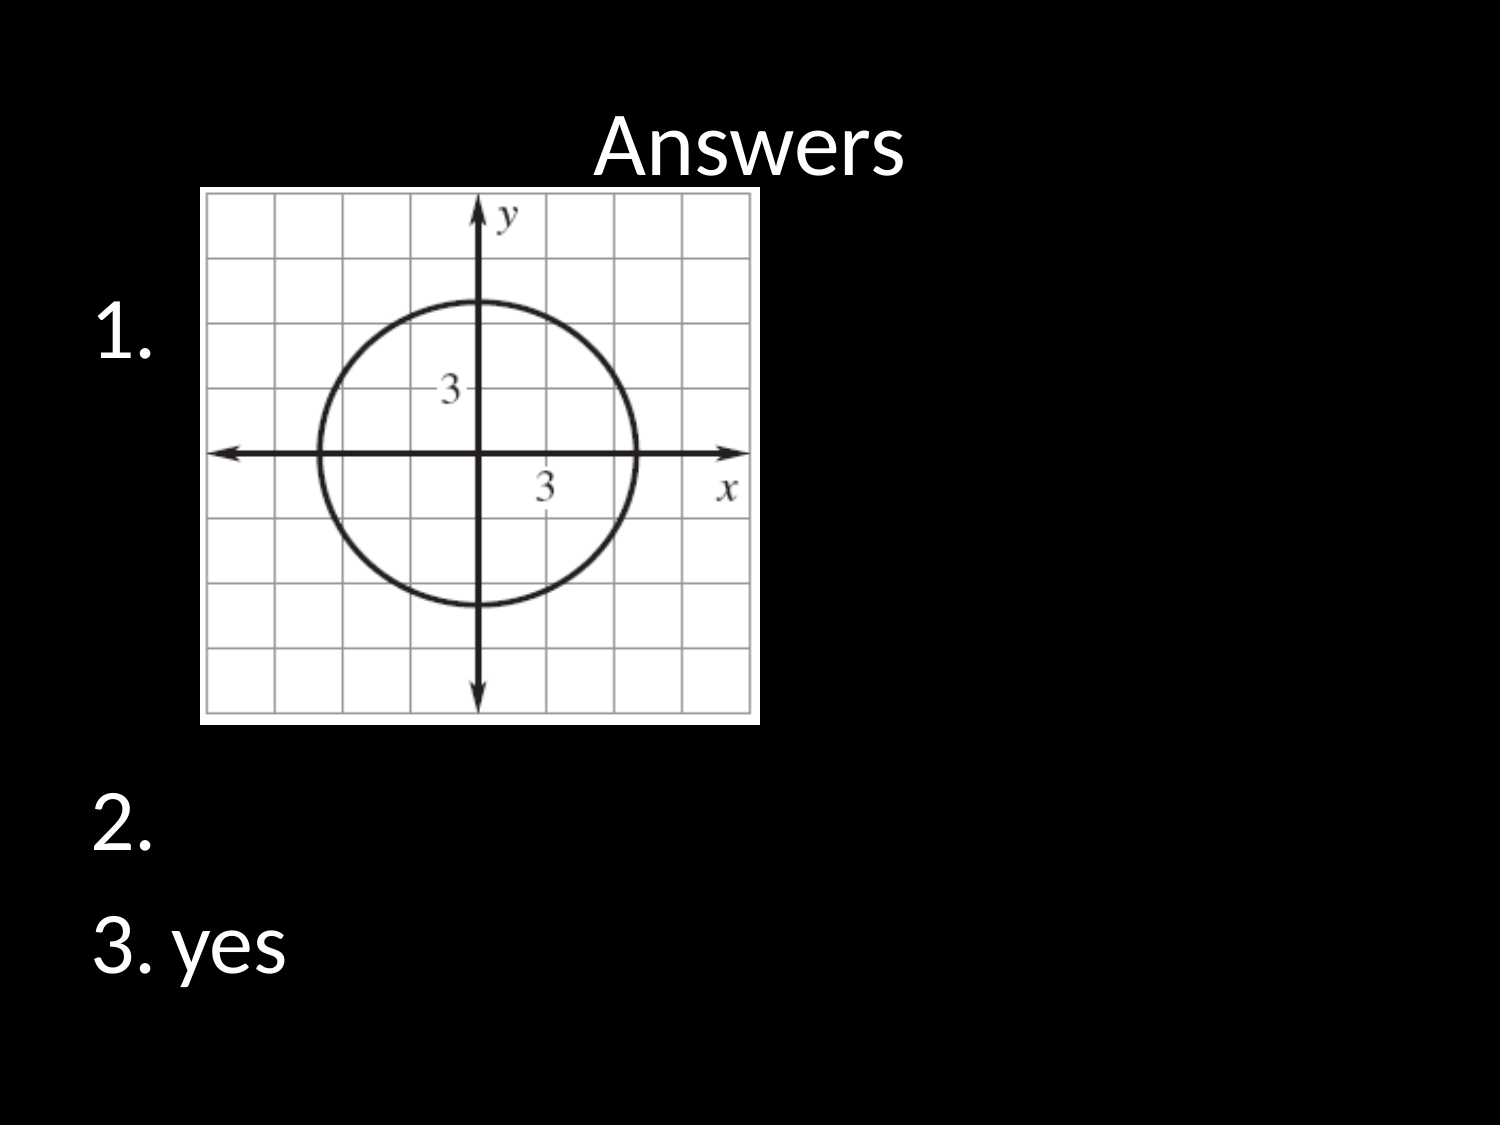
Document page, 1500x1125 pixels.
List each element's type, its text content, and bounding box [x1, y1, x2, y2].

picture [199, 187, 761, 726]
title Answers [75, 45, 1425, 233]
